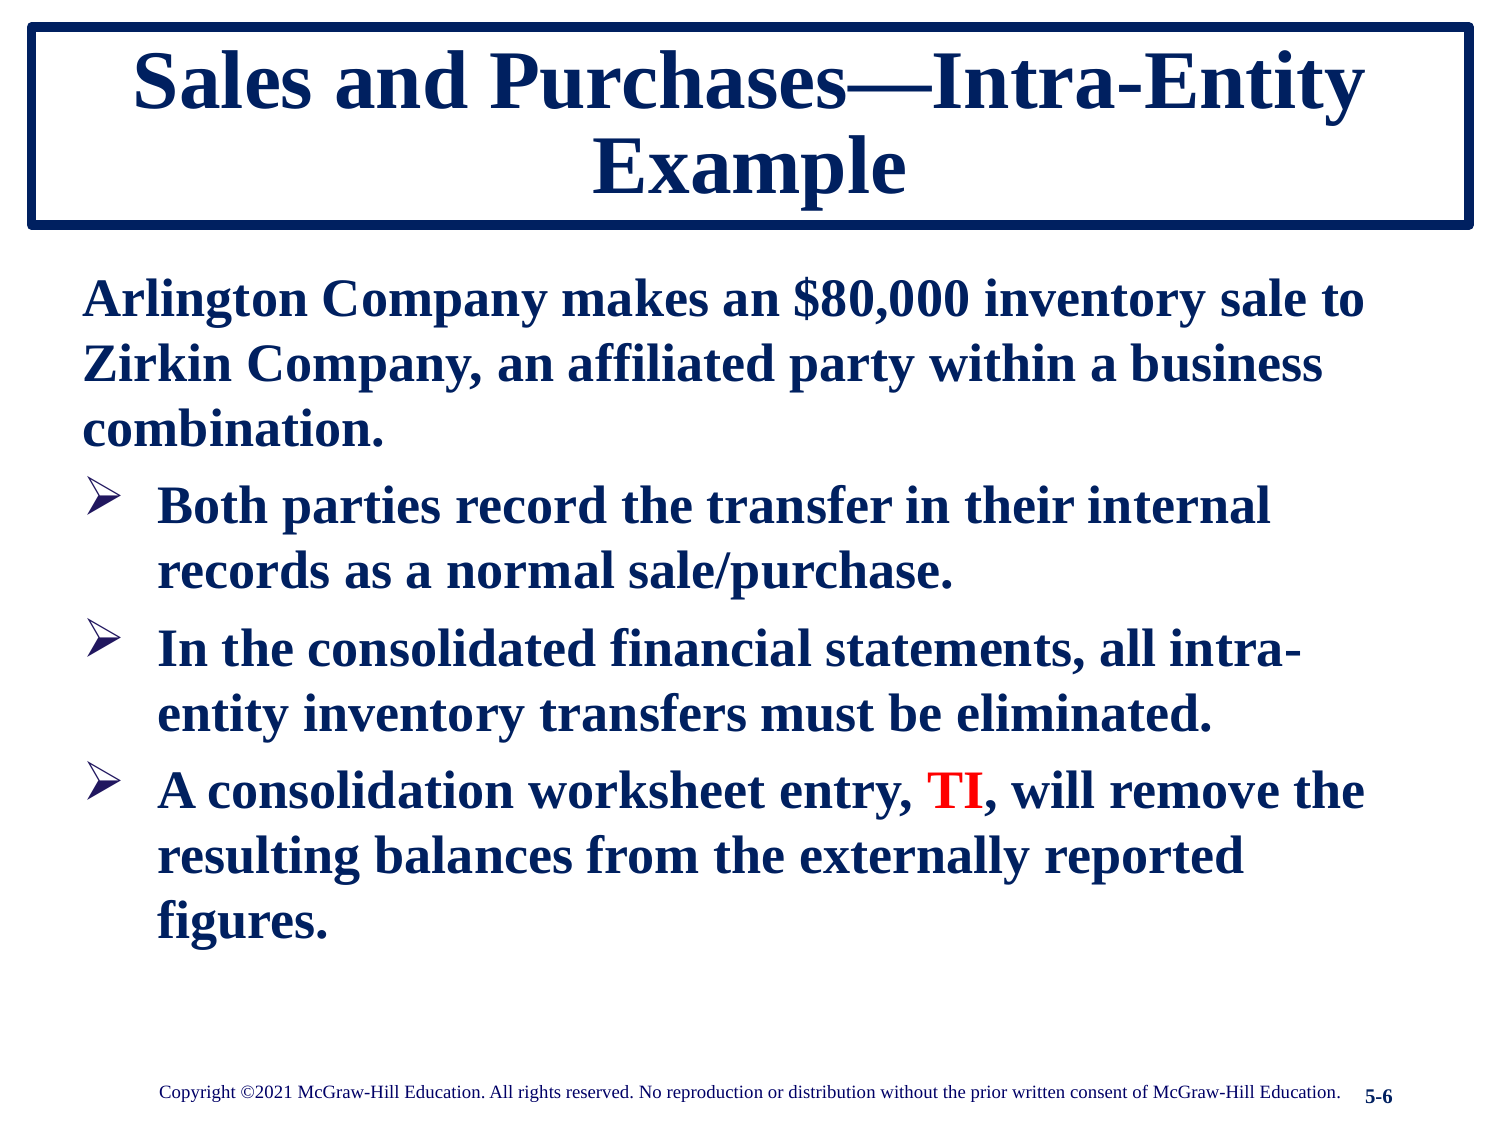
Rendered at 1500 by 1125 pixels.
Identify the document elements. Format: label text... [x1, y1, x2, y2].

title Sales and Purchases—Intra-Entity Example [27, 22, 1474, 230]
slide_number 5-6 [1350, 1074, 1438, 1125]
list Arlington Company makes an $80,000 inventory sale to Zirkin Company, an affiliated party within a business combination. Both parties record the transfer in their internal records as a normal sale/purchase. In the consolidated financial statements, all intra-entity inventory transfers must be eliminated. A consolidation worksheet entry, TI, will remove the resulting balances from the externally reported figures. [67, 254, 1433, 1065]
text_box Copyright ©2021 McGraw-Hill Education. All rights reserved. No reproduction or distribution without the prior written consent of McGraw-Hill Education. [76, 1072, 1424, 1110]
